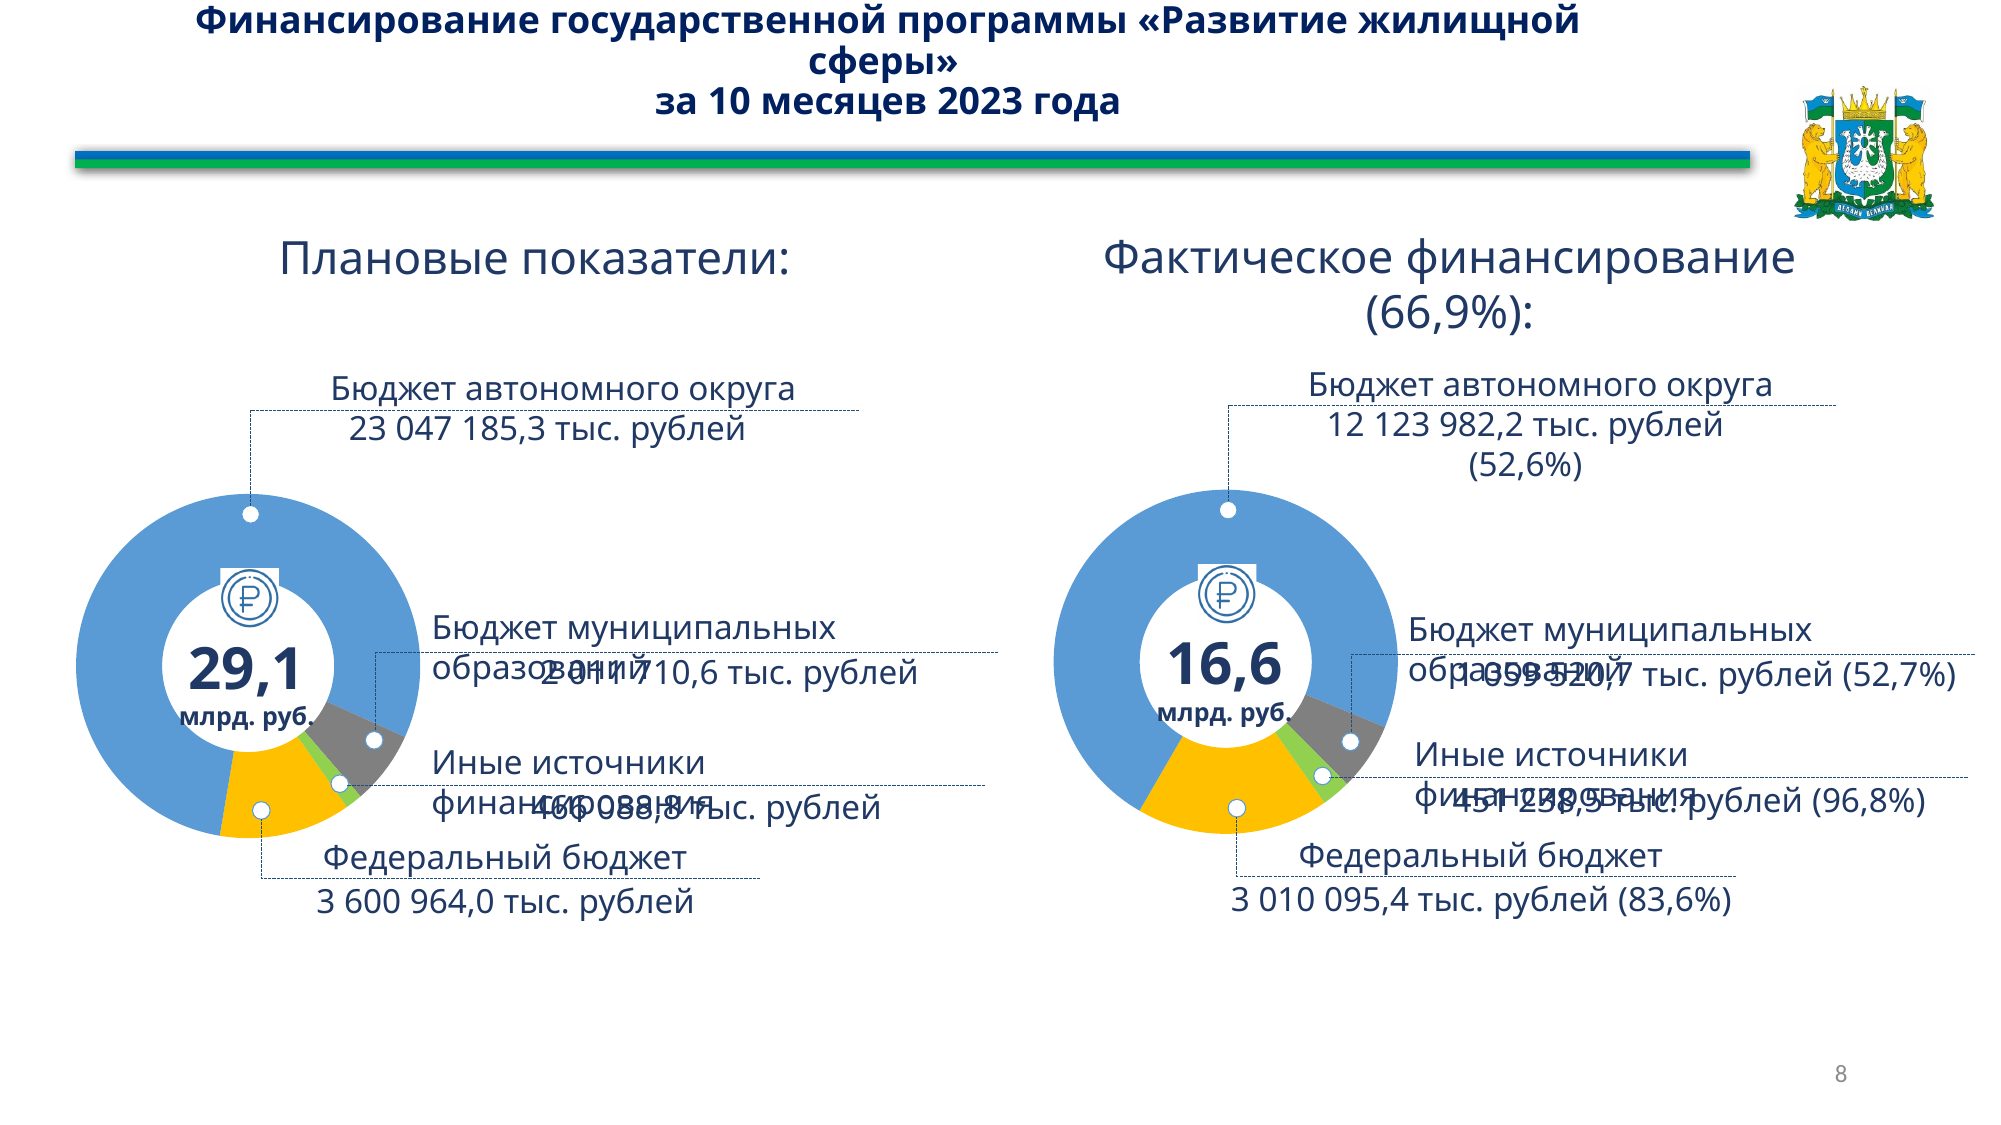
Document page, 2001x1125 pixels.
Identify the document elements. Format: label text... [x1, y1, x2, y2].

slide_number 8 [1412, 1042, 1863, 1103]
chart [1023, 451, 1439, 852]
chart [46, 455, 462, 856]
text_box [1219, 355, 1864, 519]
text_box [241, 359, 886, 524]
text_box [74, 151, 1750, 169]
picture [220, 568, 279, 628]
picture [1197, 564, 1257, 624]
text_box Плановые показатели: [107, 220, 963, 291]
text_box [1313, 725, 1983, 827]
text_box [1195, 799, 1768, 927]
text_box Финансирование государственной программы «Развитие жилищной сферы» за 10 месяцев 2023 года [139, 15, 1638, 131]
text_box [1341, 600, 1988, 751]
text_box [219, 801, 793, 929]
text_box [365, 599, 1012, 750]
text_box Фактическое финансирование (66,9%): [1022, 220, 1878, 346]
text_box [330, 733, 1001, 835]
picture [1794, 86, 1934, 221]
